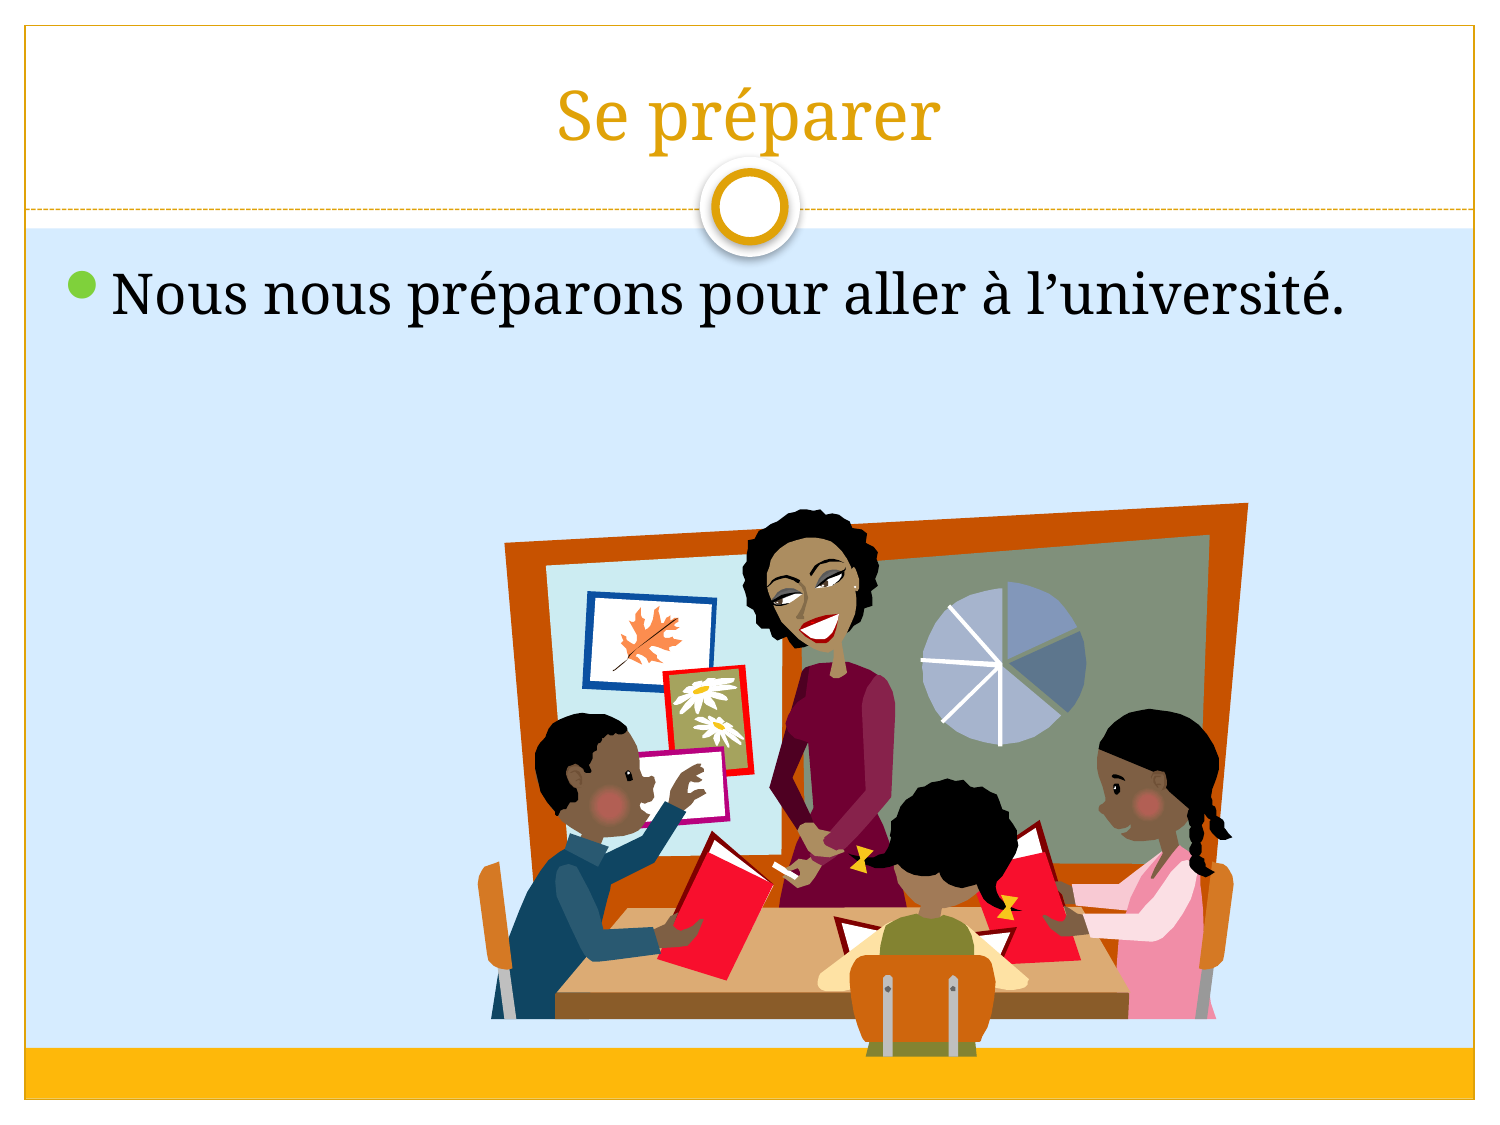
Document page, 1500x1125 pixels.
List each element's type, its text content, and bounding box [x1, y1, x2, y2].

list Nous nous préparons pour aller à l’université. [49, 250, 1445, 1001]
title Se préparer [49, 37, 1450, 162]
picture [474, 499, 1252, 1060]
